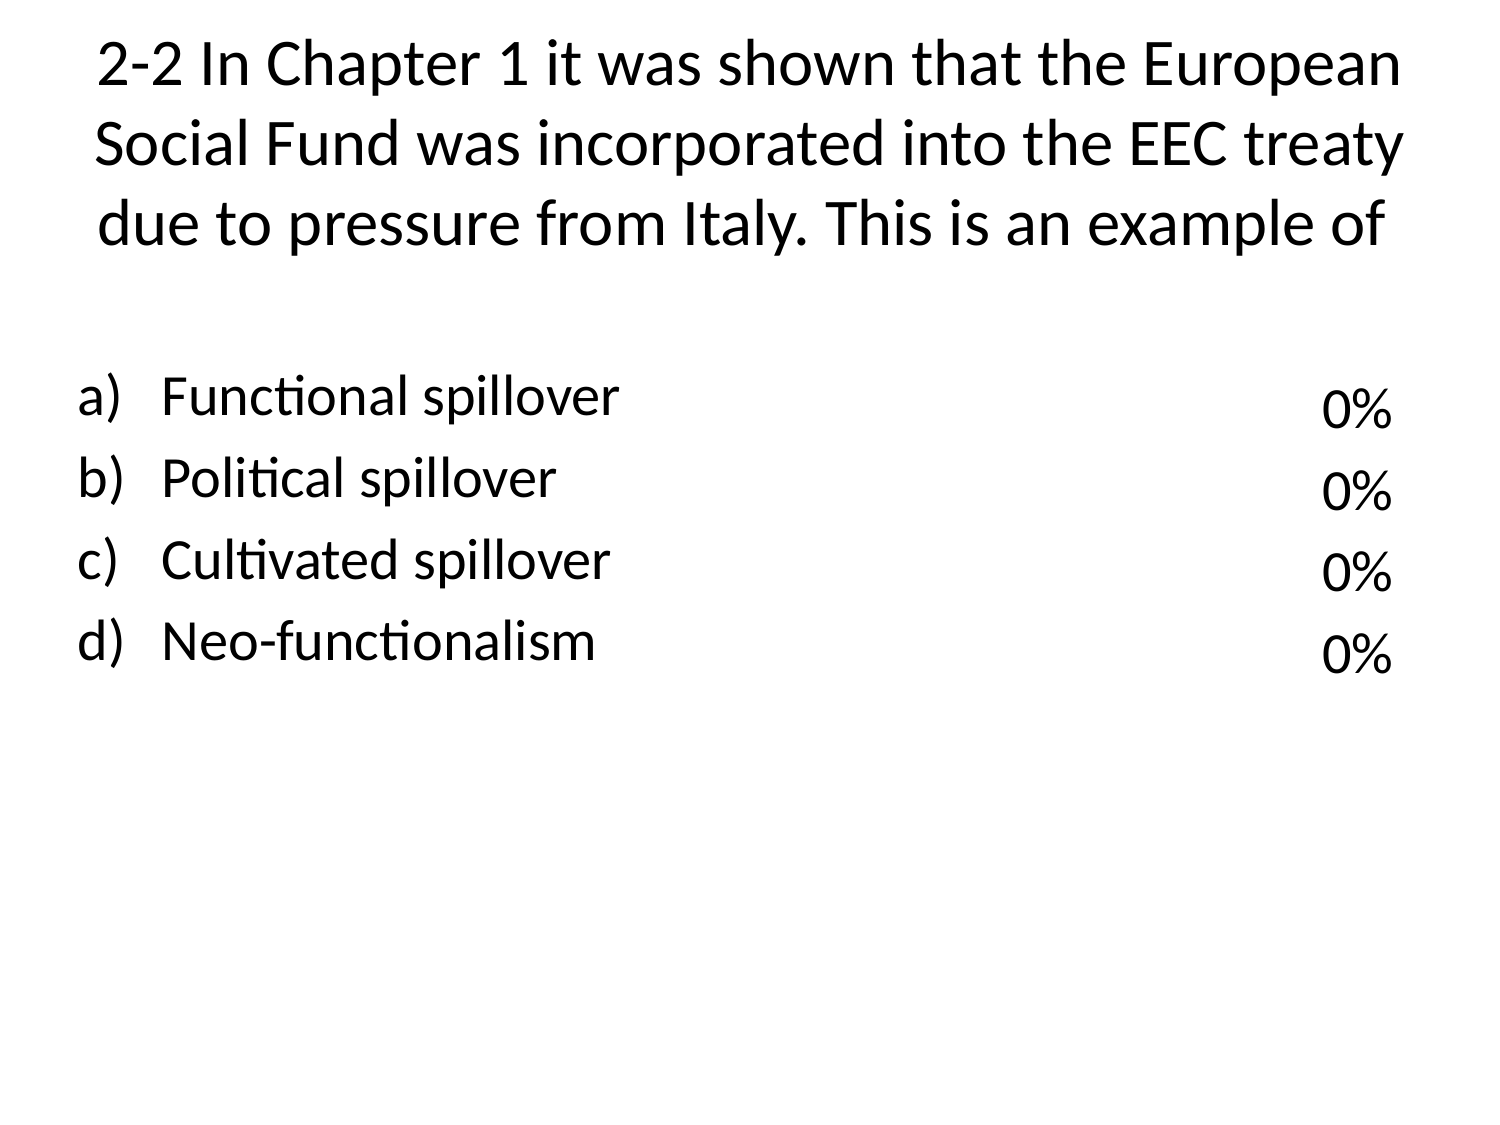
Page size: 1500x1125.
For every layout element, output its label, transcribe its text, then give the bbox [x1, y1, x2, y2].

list Functional spillover Political spillover Cultivated spillover Neo-functionalism [62, 349, 1105, 691]
title 2-2 In Chapter 1 it was shown that the European Social Fund was incorporated into the EEC treaty due to pressure from Italy. This is an example of [74, 11, 1426, 267]
list 0% 0% 0% 0% [1124, 362, 1409, 1106]
